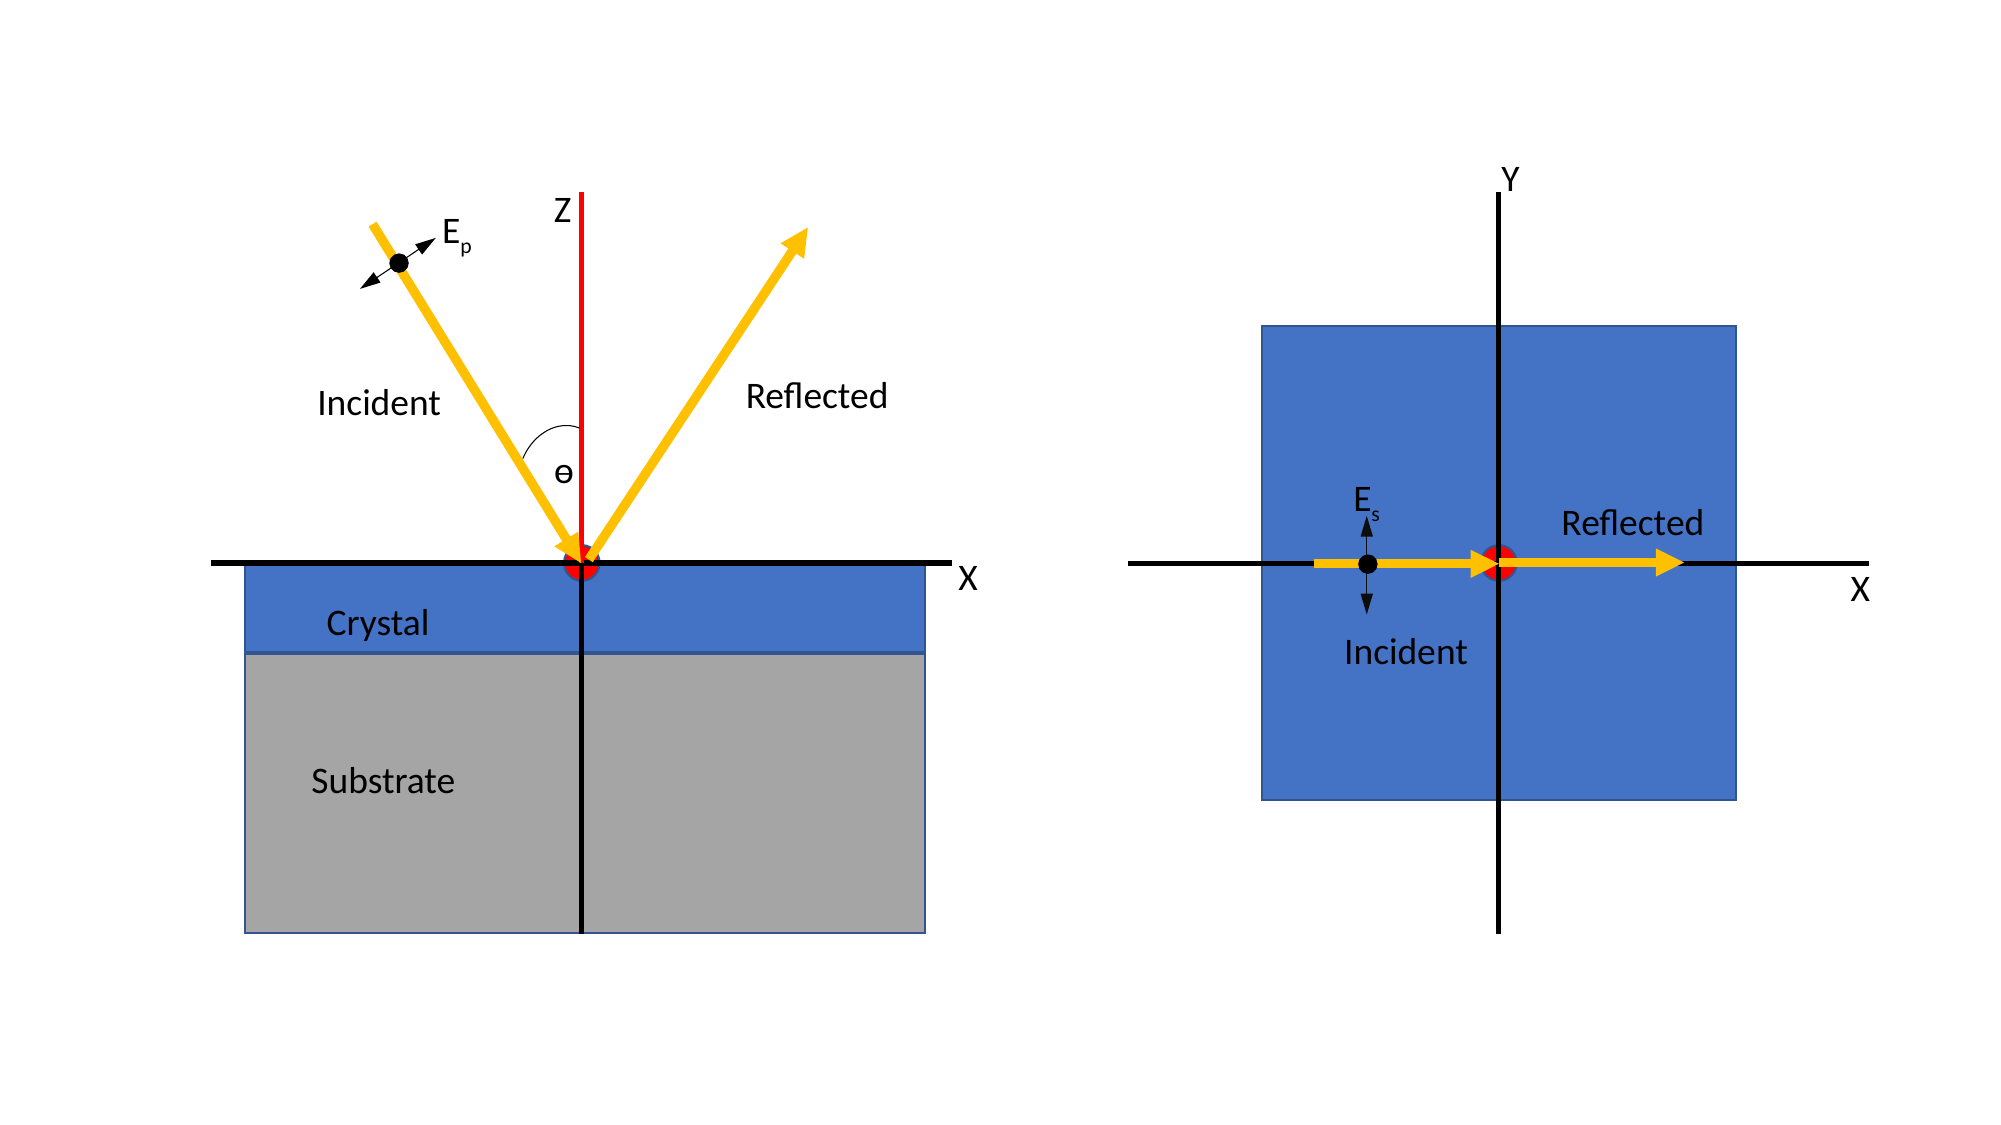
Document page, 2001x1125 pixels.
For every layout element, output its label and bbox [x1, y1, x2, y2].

text_box [211, 146, 1886, 934]
